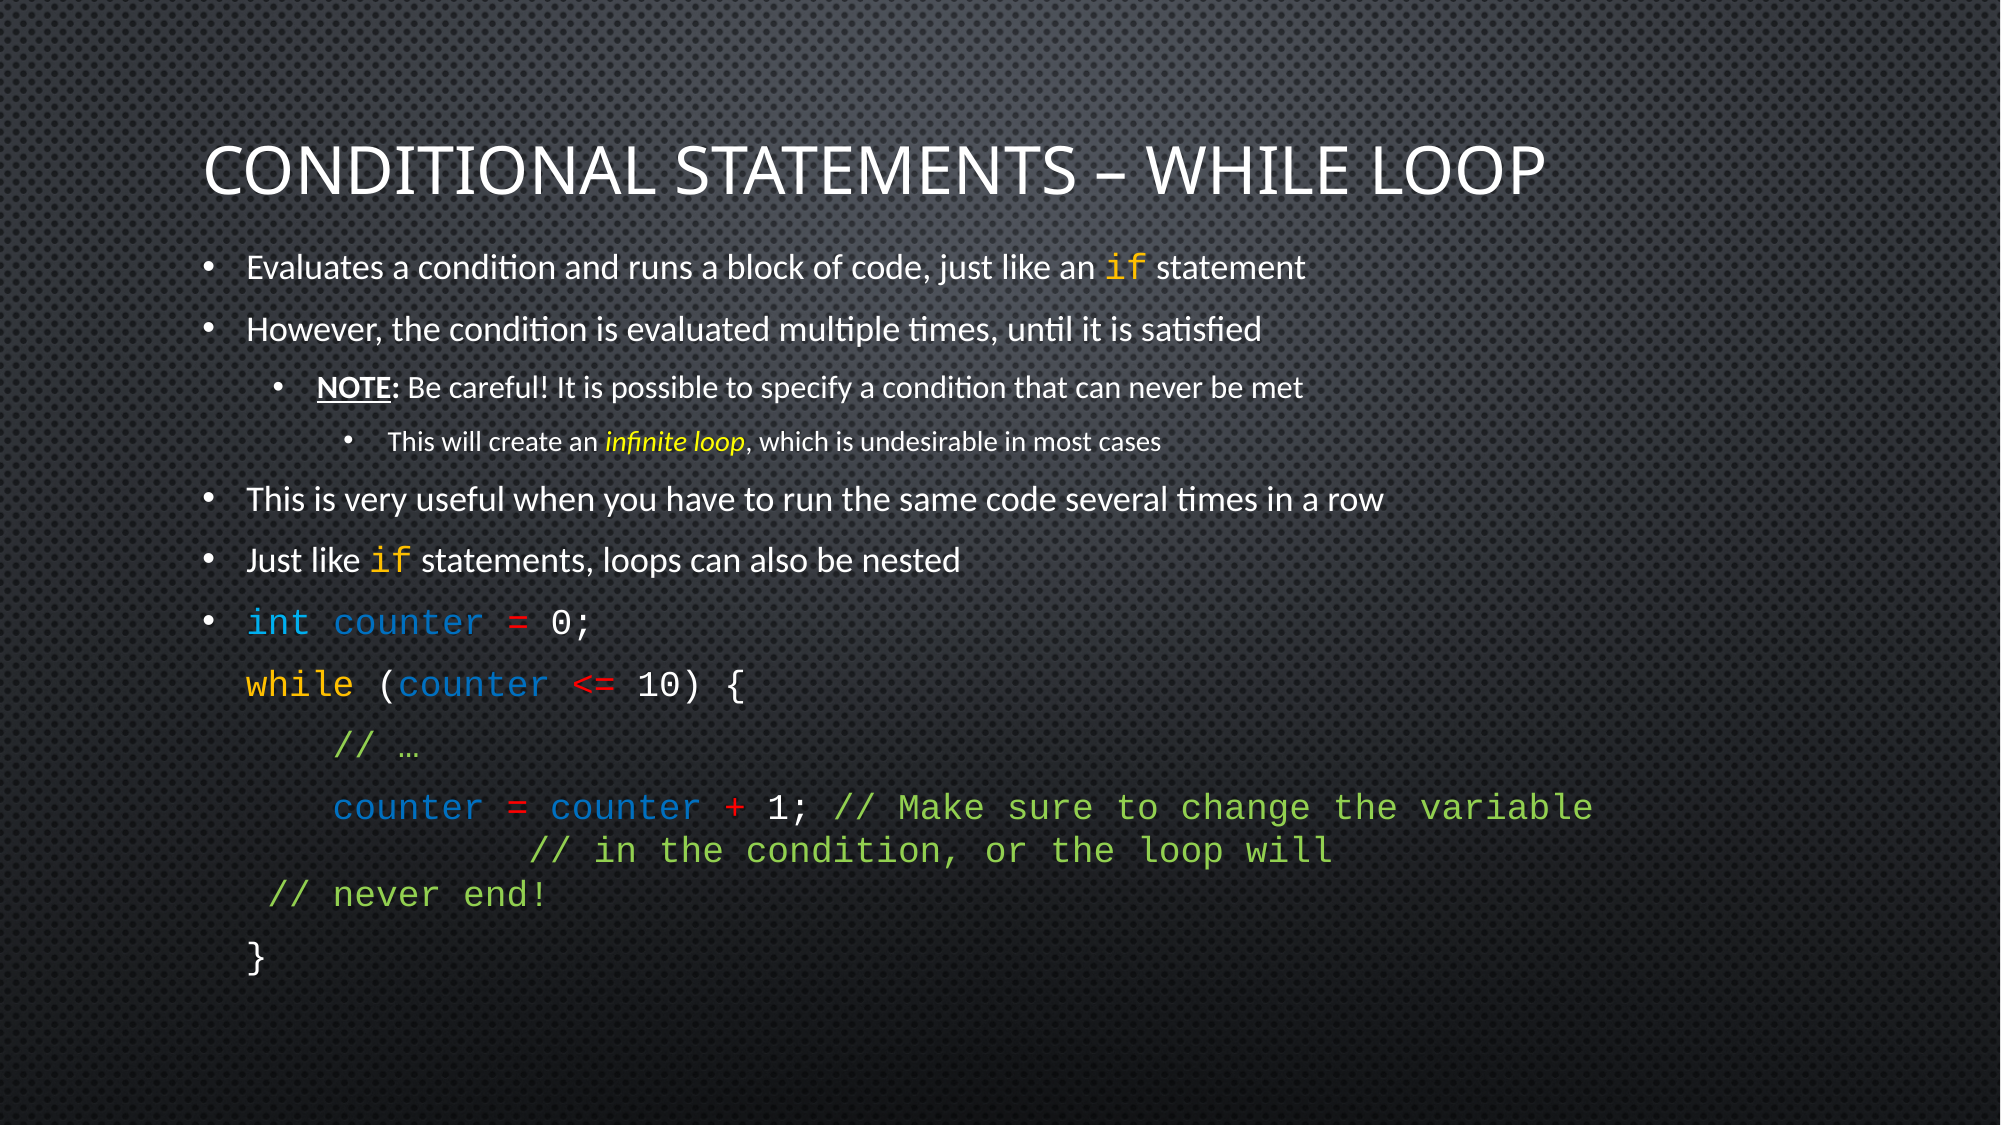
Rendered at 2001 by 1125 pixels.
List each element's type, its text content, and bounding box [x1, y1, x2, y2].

title Conditional Statements – while Loop [187, 99, 1813, 236]
list Evaluates a condition and runs a block of code, just like an if statement However, the condition is evaluated multiple times, until it is satisfied NOTE: Be careful! It is possible to specify a condition that can never be met This will create an infinite loop, which is undesirable in most cases This is very useful when you have to run the same code several times in a row Just like if statements, loops can also be nested int counter = 0; while (counter <= 10) { // … counter = counter + 1; // Make sure to change the variable // in the condition, or the loop will // never end! } [187, 236, 1813, 992]
